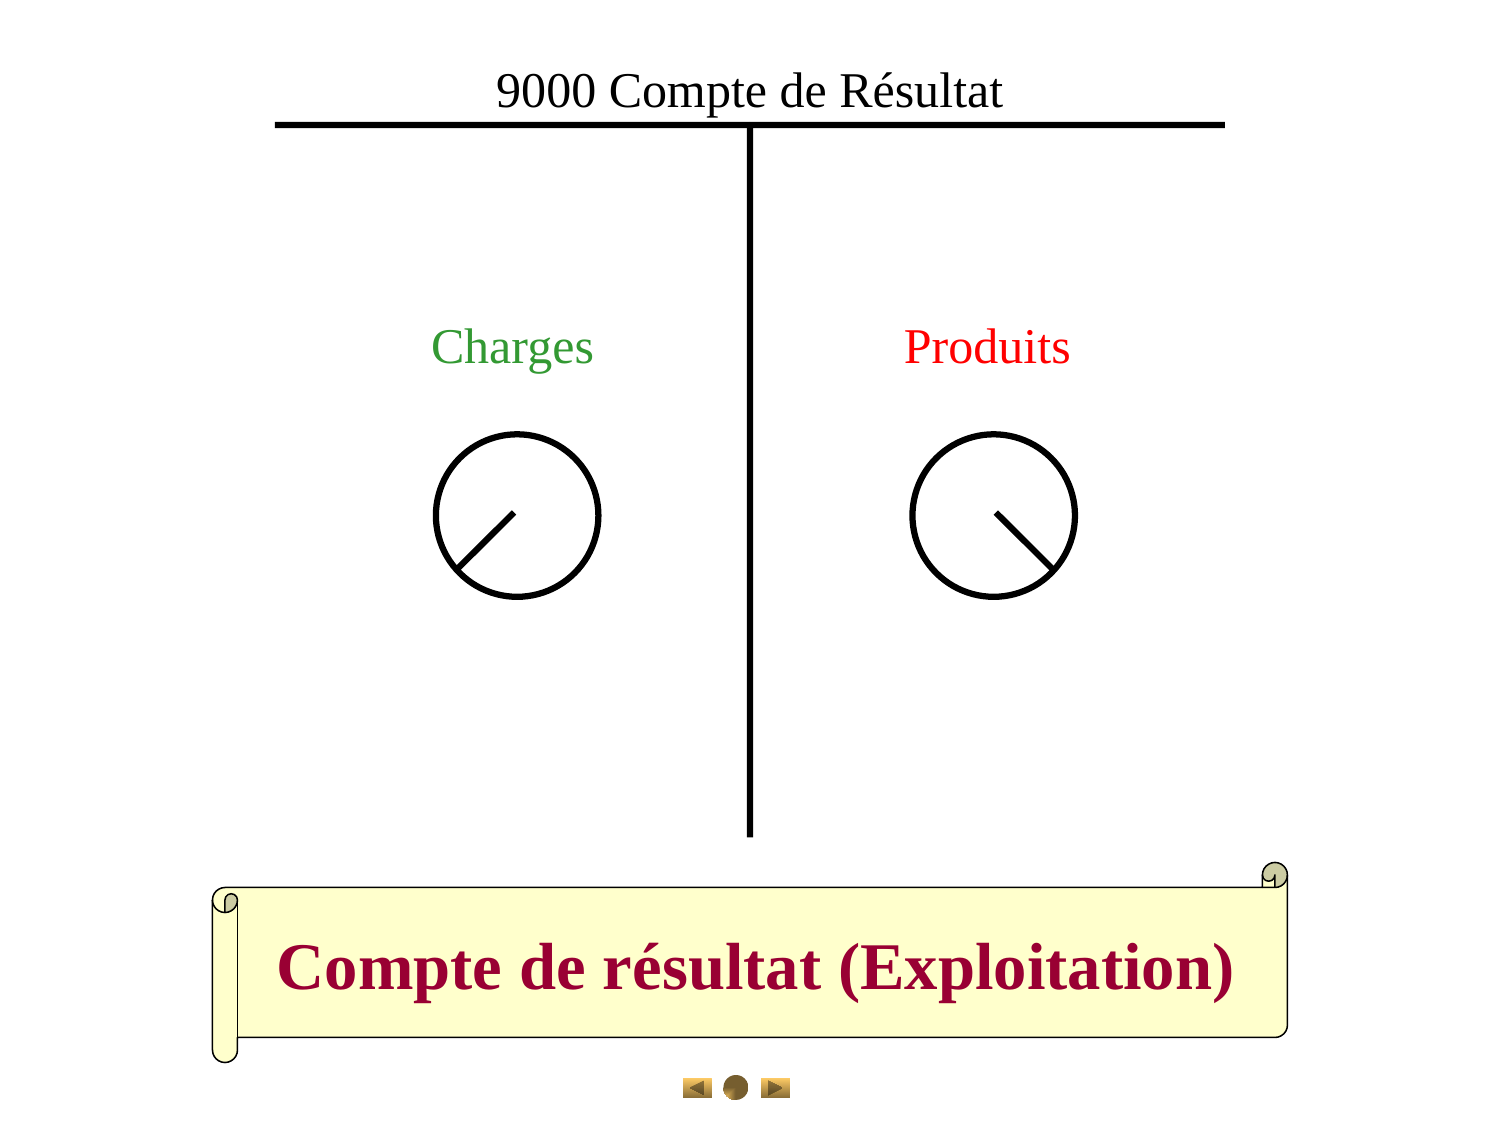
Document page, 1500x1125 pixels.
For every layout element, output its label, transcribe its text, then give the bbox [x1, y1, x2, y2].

text_box Produits [750, 124, 1225, 563]
text_box [435, 434, 599, 597]
text_box Compte de résultat (Exploitation) [212, 862, 1288, 1063]
text_box Charges [275, 124, 750, 563]
text_box [912, 434, 1075, 597]
text_box 9000 Compte de Résultat [275, 49, 1225, 124]
